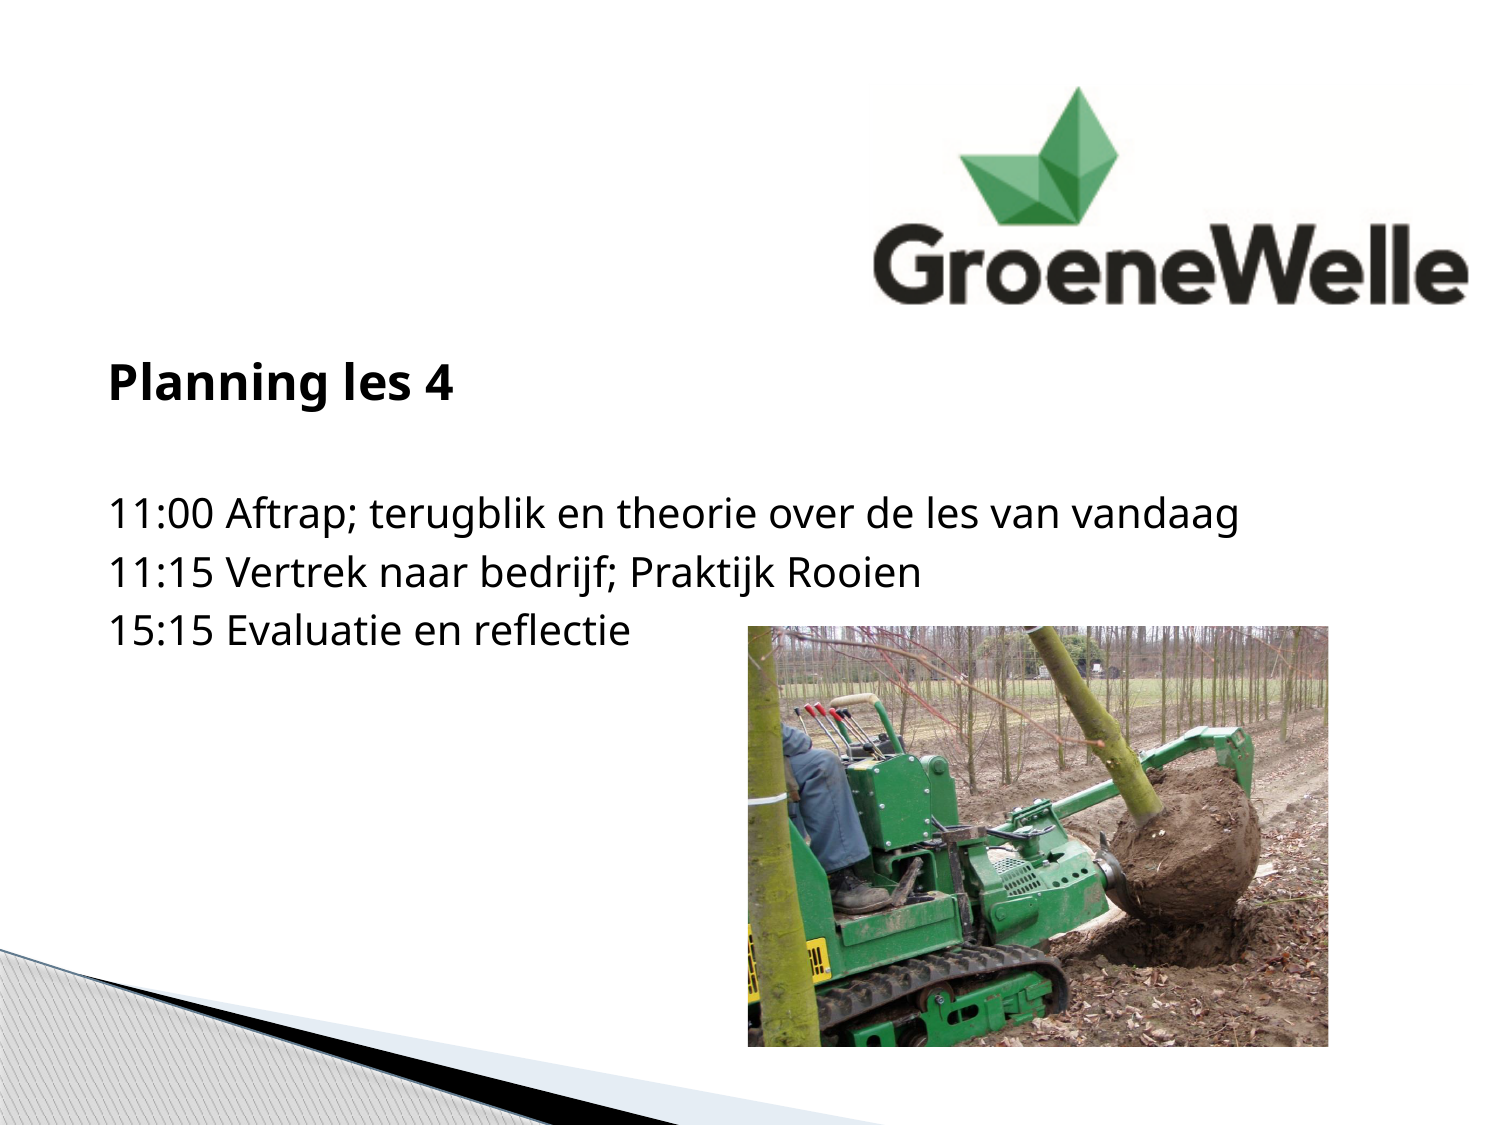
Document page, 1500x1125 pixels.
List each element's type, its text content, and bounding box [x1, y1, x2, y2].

picture [867, 83, 1473, 308]
list Planning les 4 11:00 Aftrap; terugblik en theorie over de les van vandaag 11:15 Vertrek naar bedrijf; Praktijk Rooien 15:15 Evaluatie en reflectie [75, 267, 1425, 986]
picture [747, 625, 1329, 1047]
